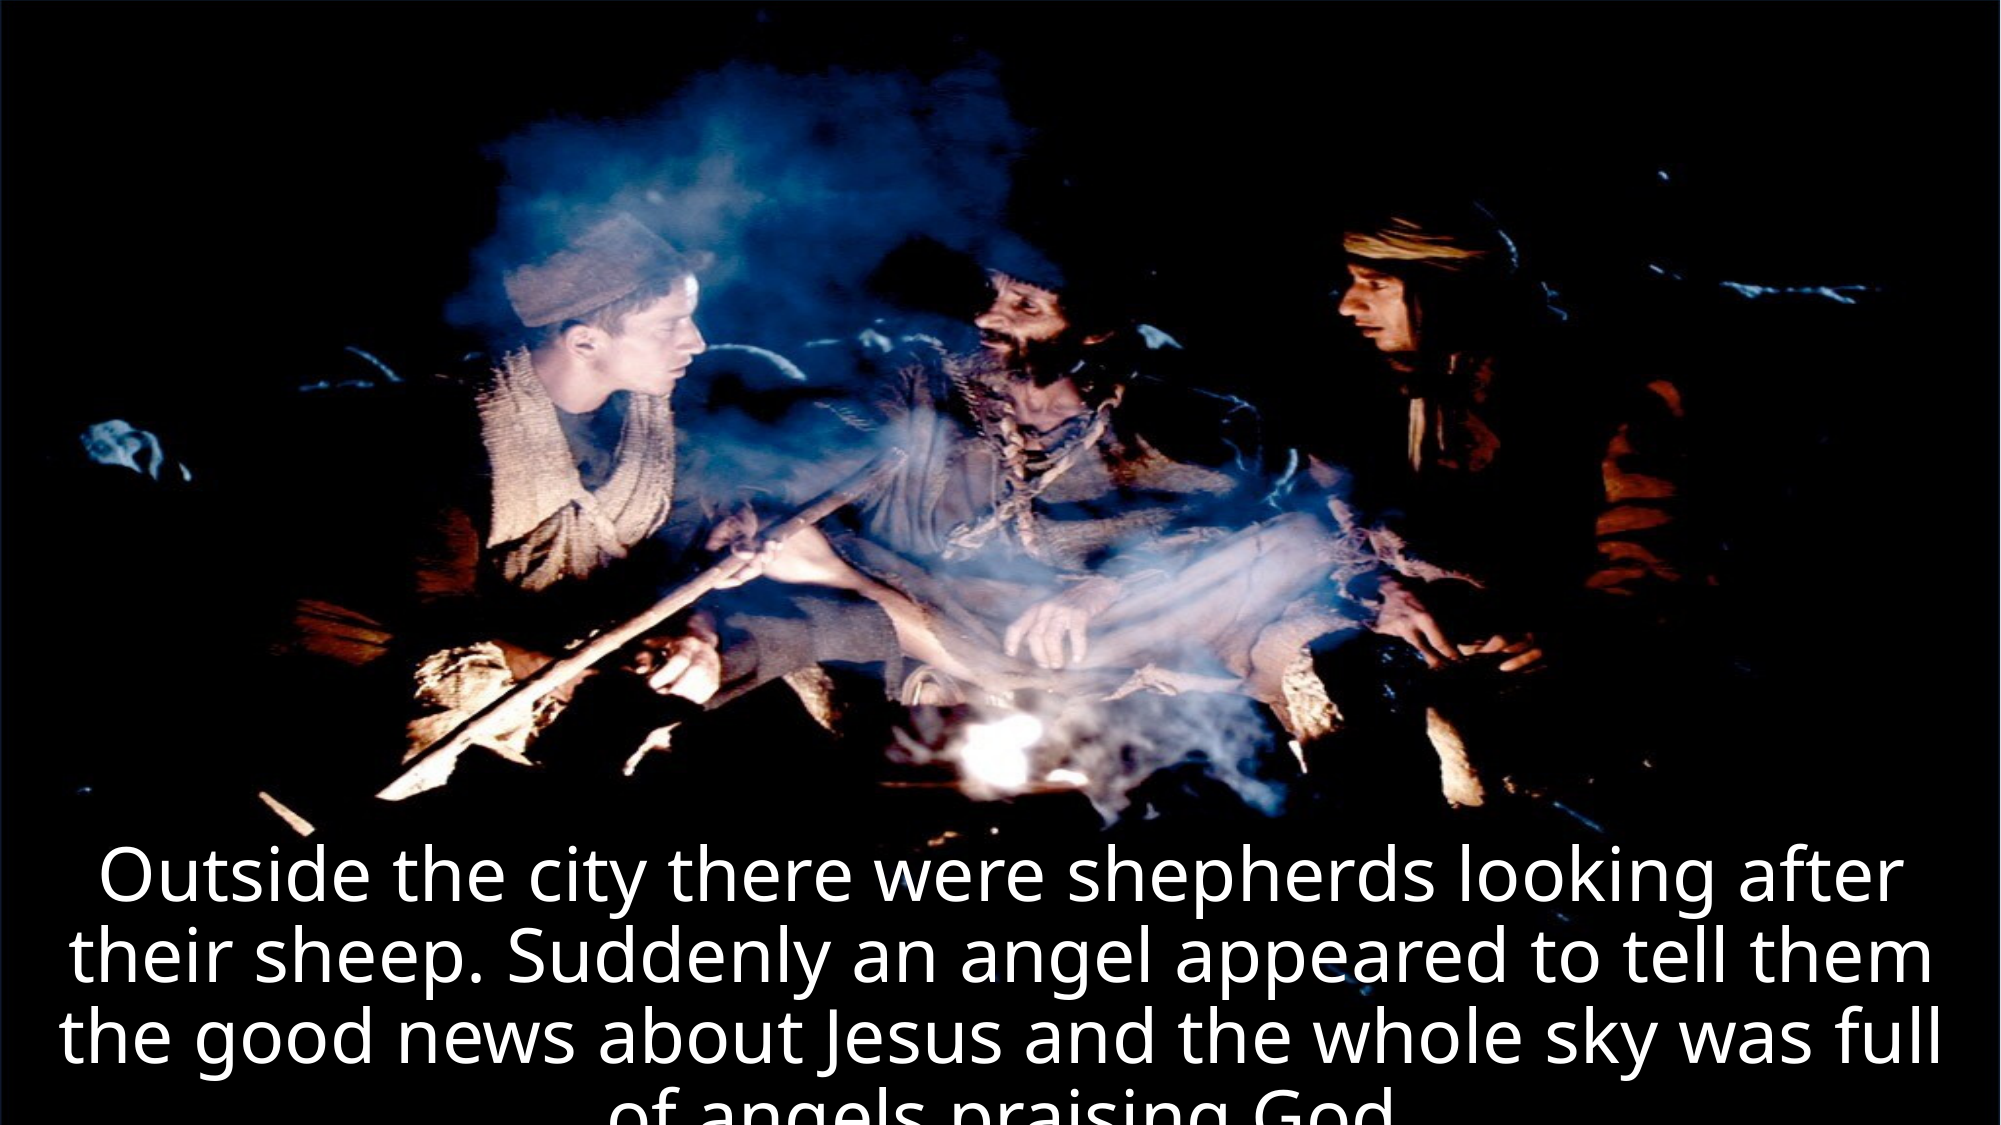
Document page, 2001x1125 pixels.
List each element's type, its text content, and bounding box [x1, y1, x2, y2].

title Outside the city there were shepherds looking after their sheep. Suddenly an angel appeared to tell them the good news about Jesus and the whole sky was full of angels praising God [26, 901, 1979, 1096]
picture [0, 0, 2001, 1125]
